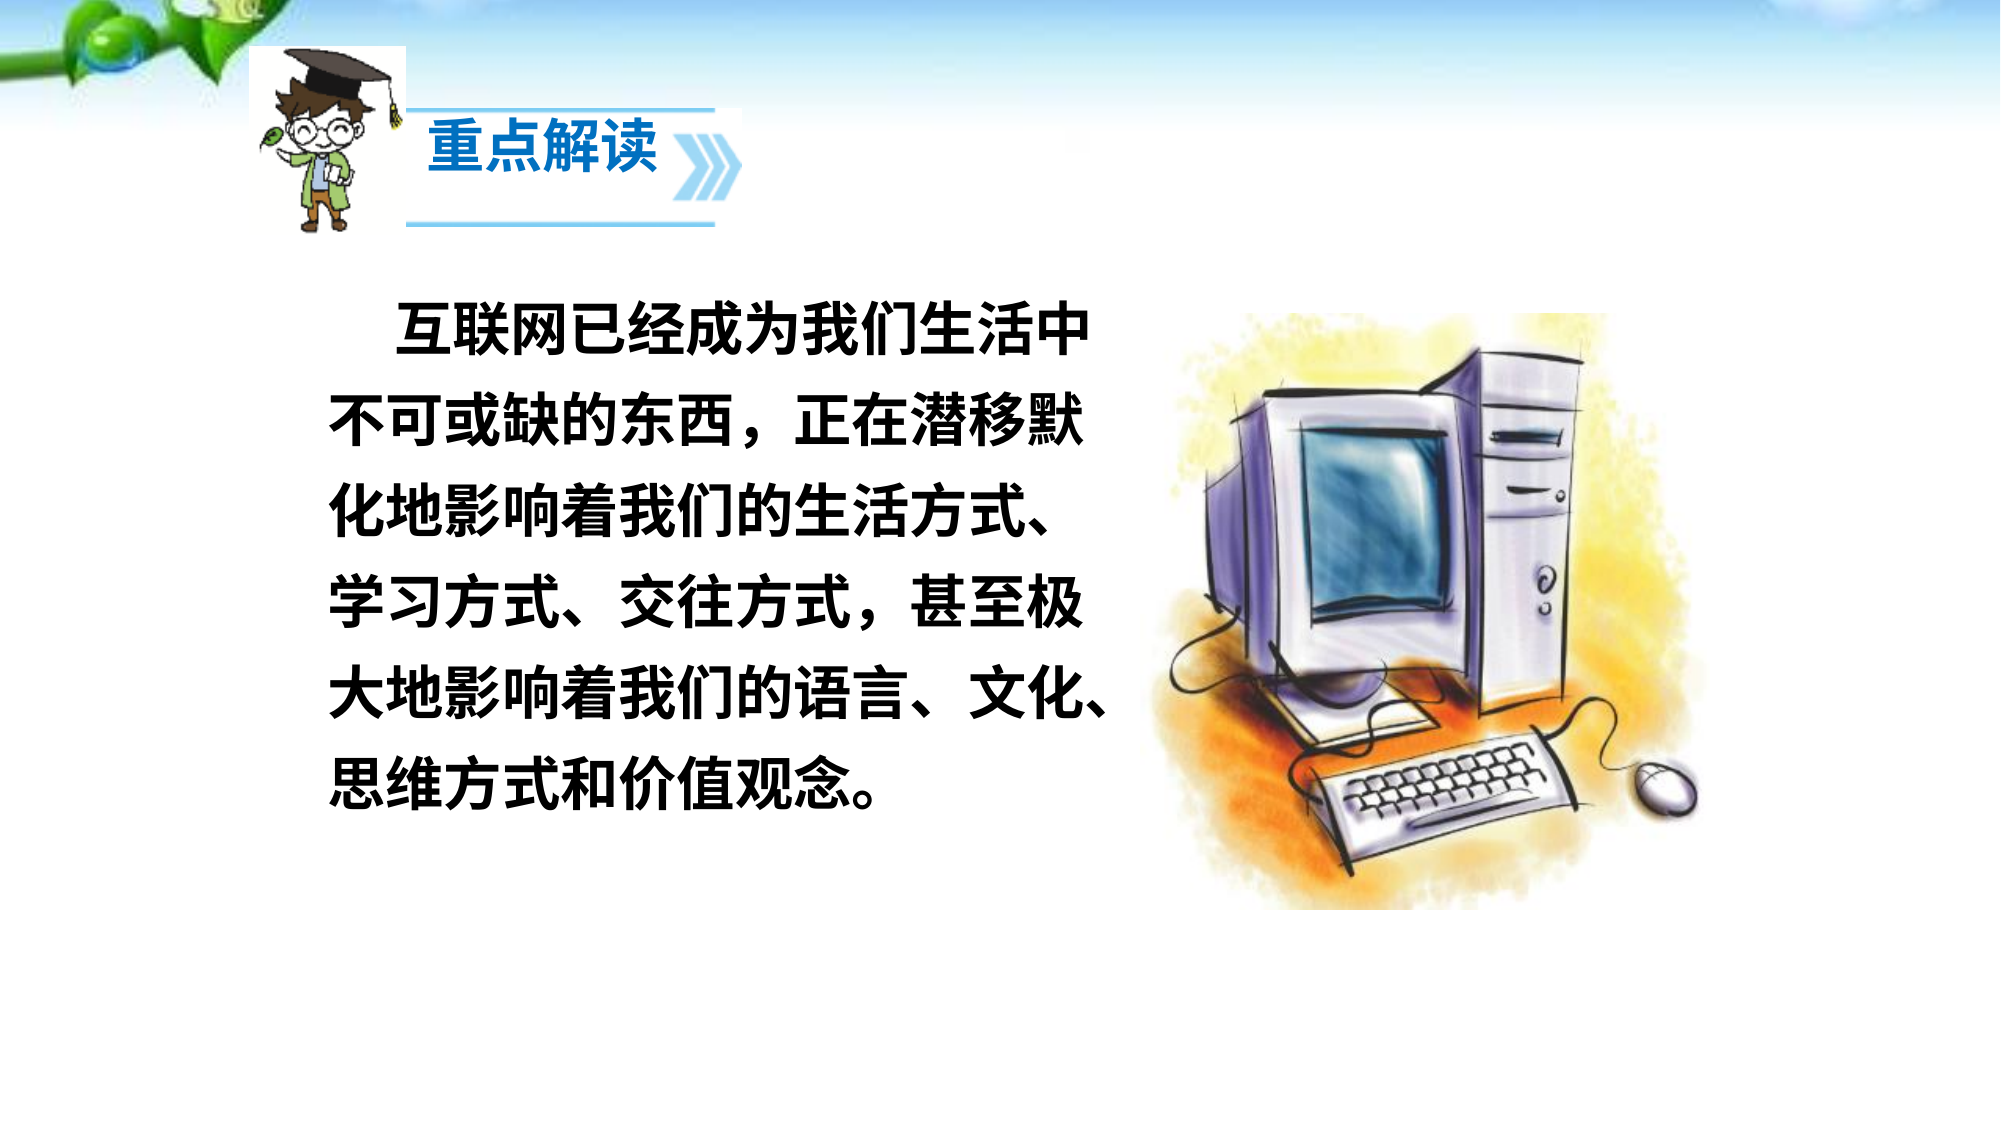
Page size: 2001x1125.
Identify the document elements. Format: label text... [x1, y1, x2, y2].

text_box 互联网已经成为我们生活中不可或缺的东西，正在潜移默化地影响着我们的生活方式、学习方式、交往方式，甚至极大地影响着我们的语言、文化、思维方式和价值观念。 [312, 264, 1125, 825]
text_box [249, 46, 743, 235]
picture [0, 0, 2001, 1125]
